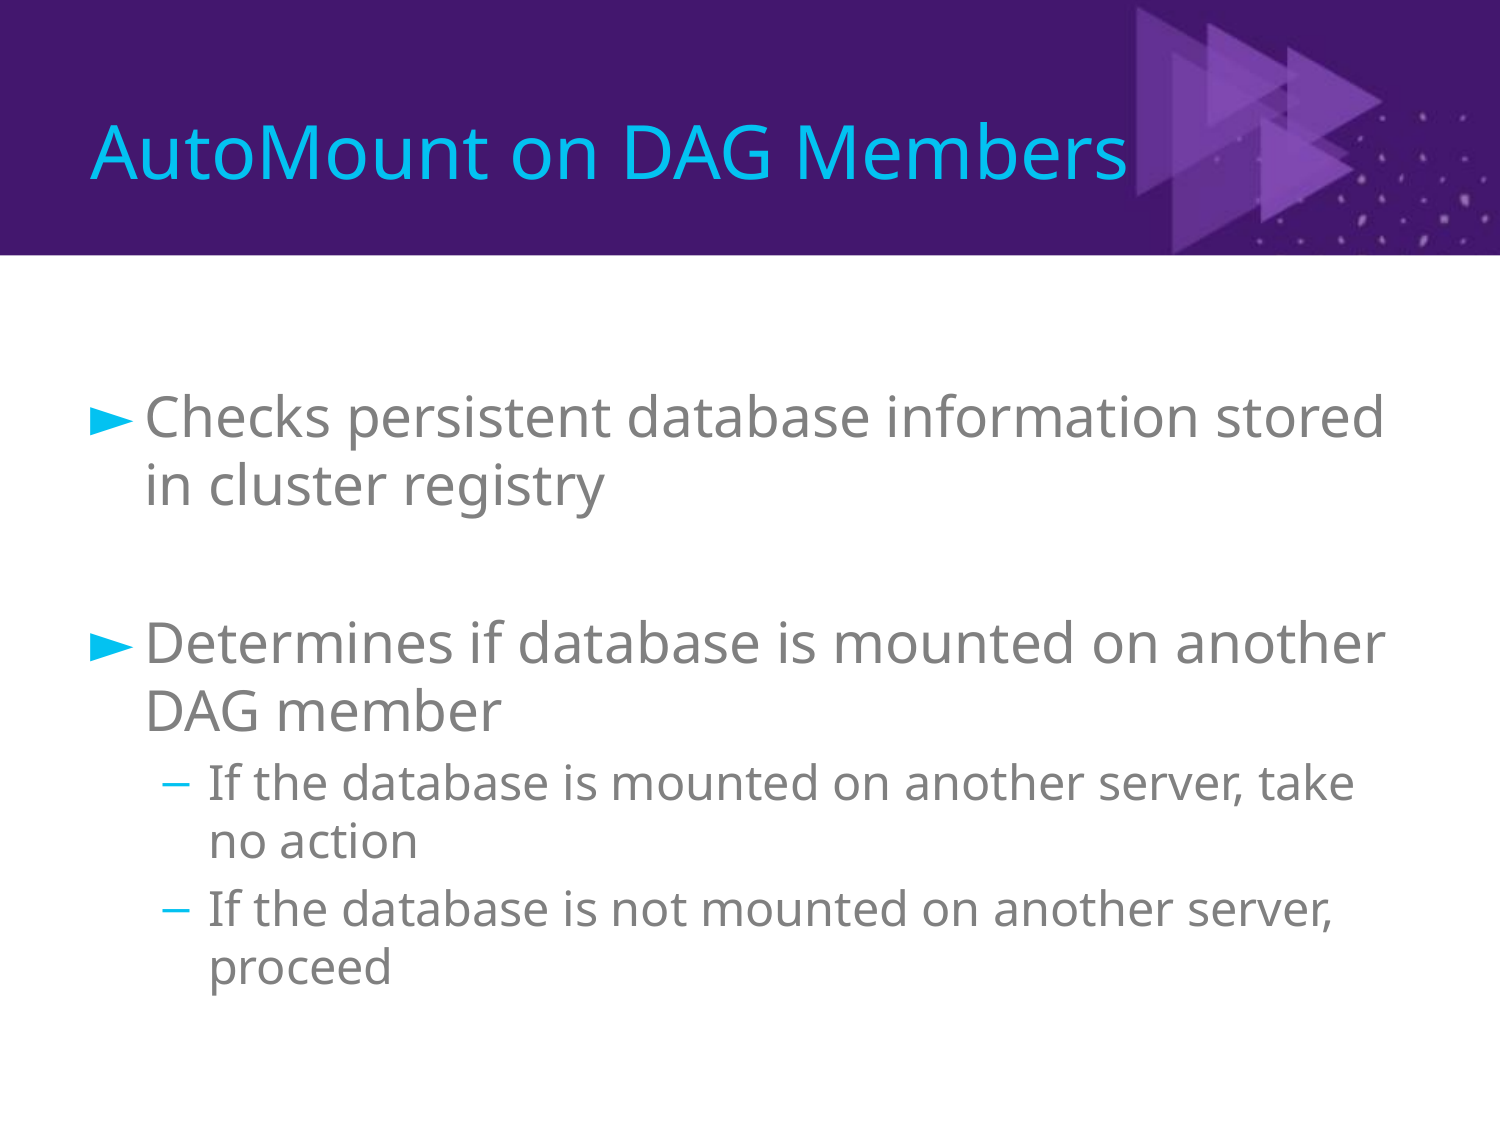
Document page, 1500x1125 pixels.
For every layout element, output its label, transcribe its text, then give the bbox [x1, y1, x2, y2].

picture [0, 0, 1500, 255]
title AutoMount on DAG Members [75, 56, 1425, 244]
list Checks persistent database information stored in cluster registry Determines if database is mounted on another DAG member If the database is mounted on another server, take no action If the database is not mounted on another server, proceed [75, 373, 1425, 1005]
